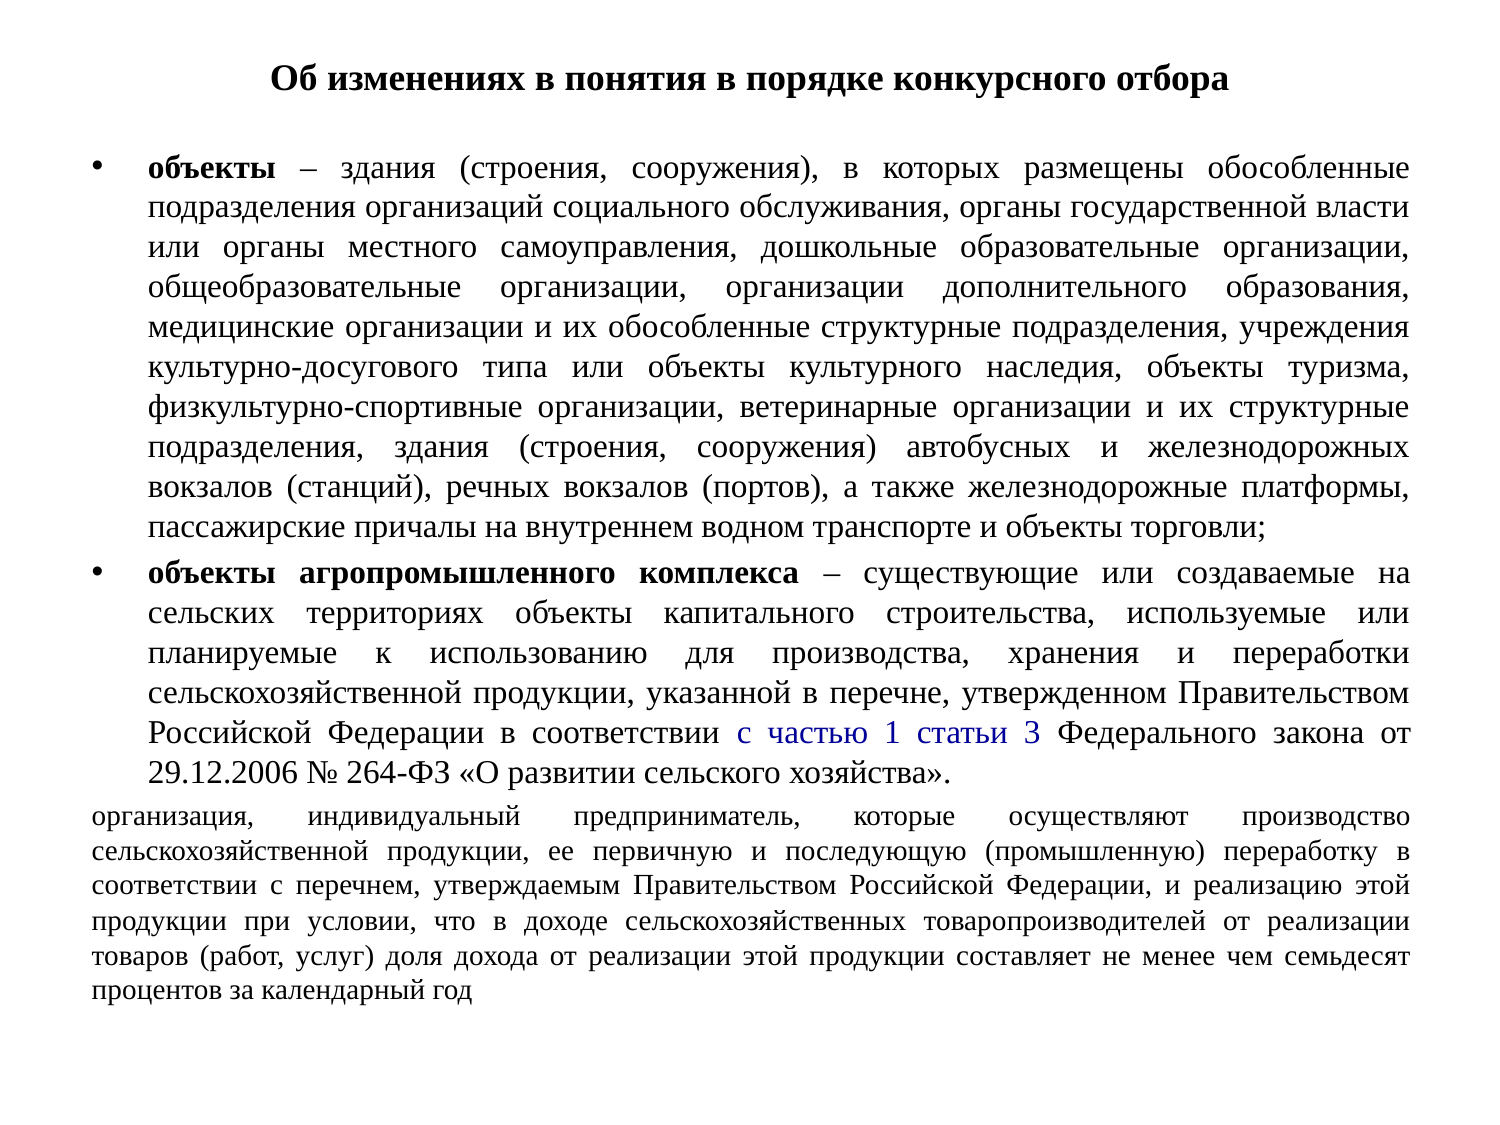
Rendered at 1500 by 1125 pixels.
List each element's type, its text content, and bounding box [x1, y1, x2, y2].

title Об изменениях в понятия в порядке конкурсного отбора [75, 45, 1425, 114]
list объекты – здания (строения, сооружения), в которых размещены обособленные подразделения организаций социального обслуживания, органы государственной власти или органы местного самоуправления, дошкольные образовательные организации, общеобразовательные организации, организации дополнительного образования, медицинские организации и их обособленные структурные подразделения, учреждения культурно-досугового типа или объекты культурного наследия, объекты туризма, физкультурно-спортивные организации, ветеринарные организации и их структурные подразделения, здания (строения, сооружения) автобусных и железнодорожных вокзалов (станций), речных вокзалов (портов), а также железнодорожные платформы, пассажирские причалы на внутреннем водном транспорте и объекты торговли; объекты агропромышленного комплекса – существующие или создаваемые на сельских территориях объекты капитального строительства, используемые или планируемые к использованию для производства, хранения и переработки сельскохозяйственной продукции, указанной в перечне, утвержденном Правительством Российской Федерации в соответствии с частью 1 статьи 3 Федерального закона от 29.12.2006 № 264-ФЗ «О развитии сельского хозяйства». организация, индивидуальный предприниматель, которые осуществляют производство сельскохозяйственной продукции, ее первичную и последующую (промышленную) переработку в соответствии с перечнем, утверждаемым Правительством Российской Федерации, и реализацию этой продукции при условии, что в доходе сельскохозяйственных товаропроизводителей от реализации товаров (работ, услуг) доля дохода от реализации этой продукции составляет не менее чем семьдесят процентов за календарный год [76, 137, 1427, 1047]
